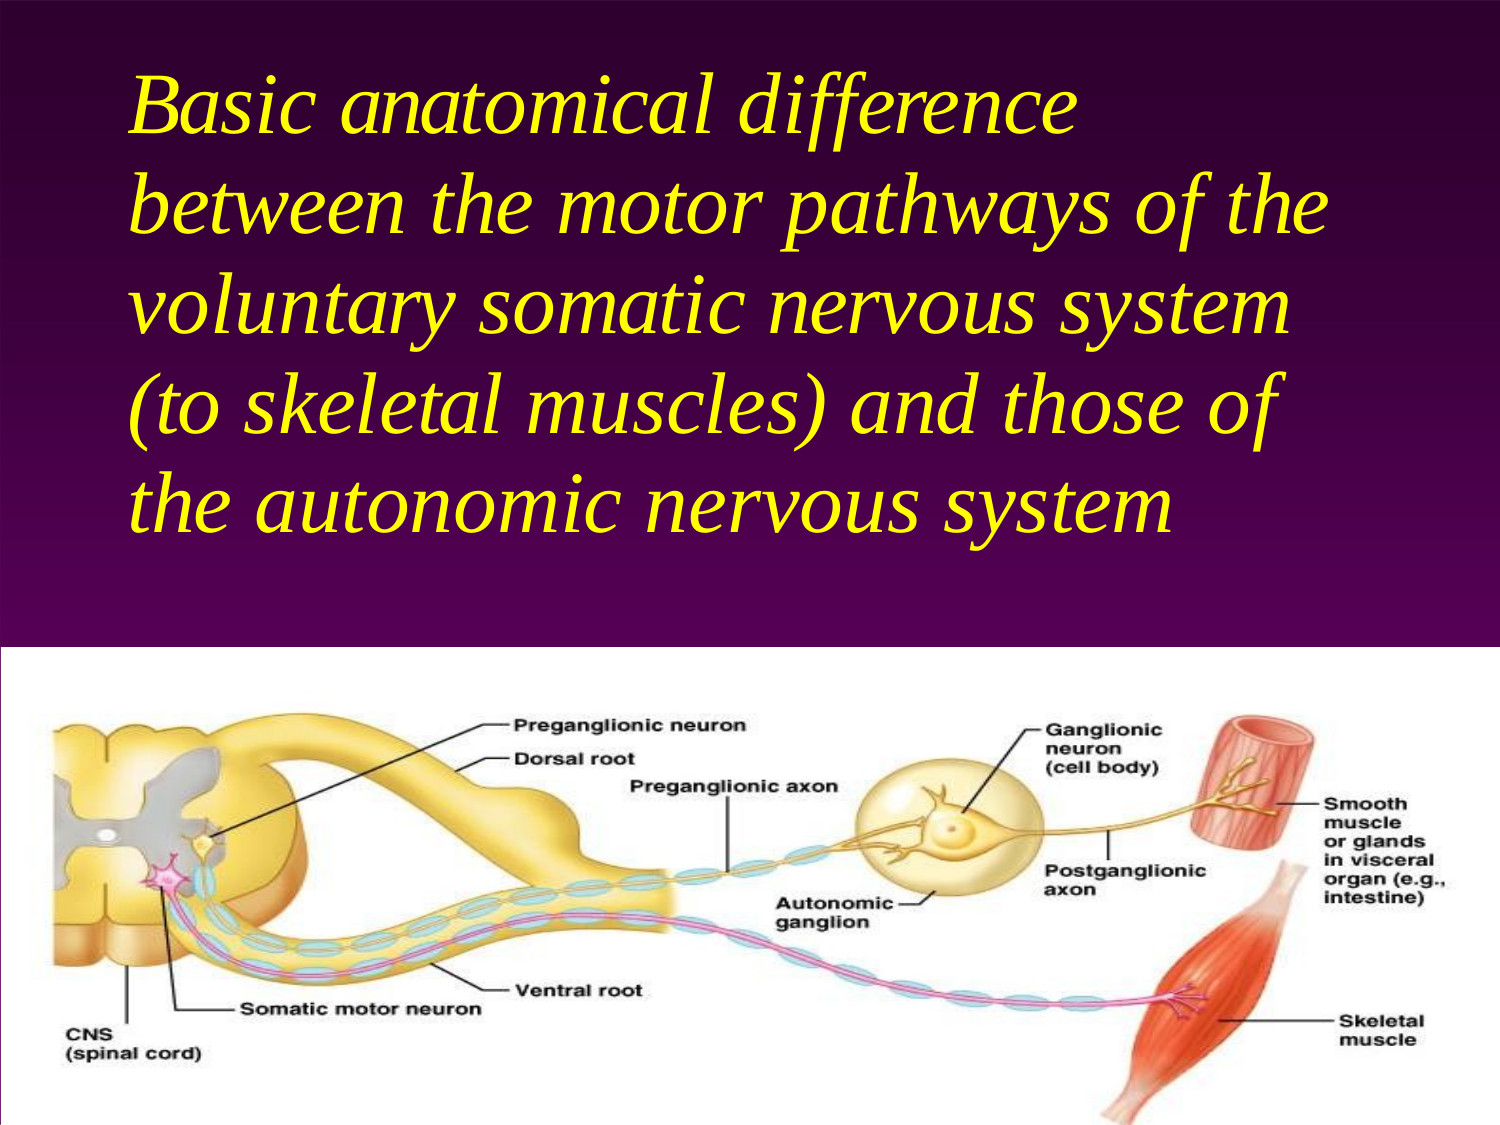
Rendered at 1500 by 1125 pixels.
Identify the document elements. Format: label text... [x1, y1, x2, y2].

text_box [0, 647, 1500, 1125]
picture [0, 0, 1500, 647]
title Basic anatomical difference between the motor pathways of the voluntary somatic nervous system (to skeletal muscles) and those of the autonomic nervous system [125, 54, 1375, 553]
